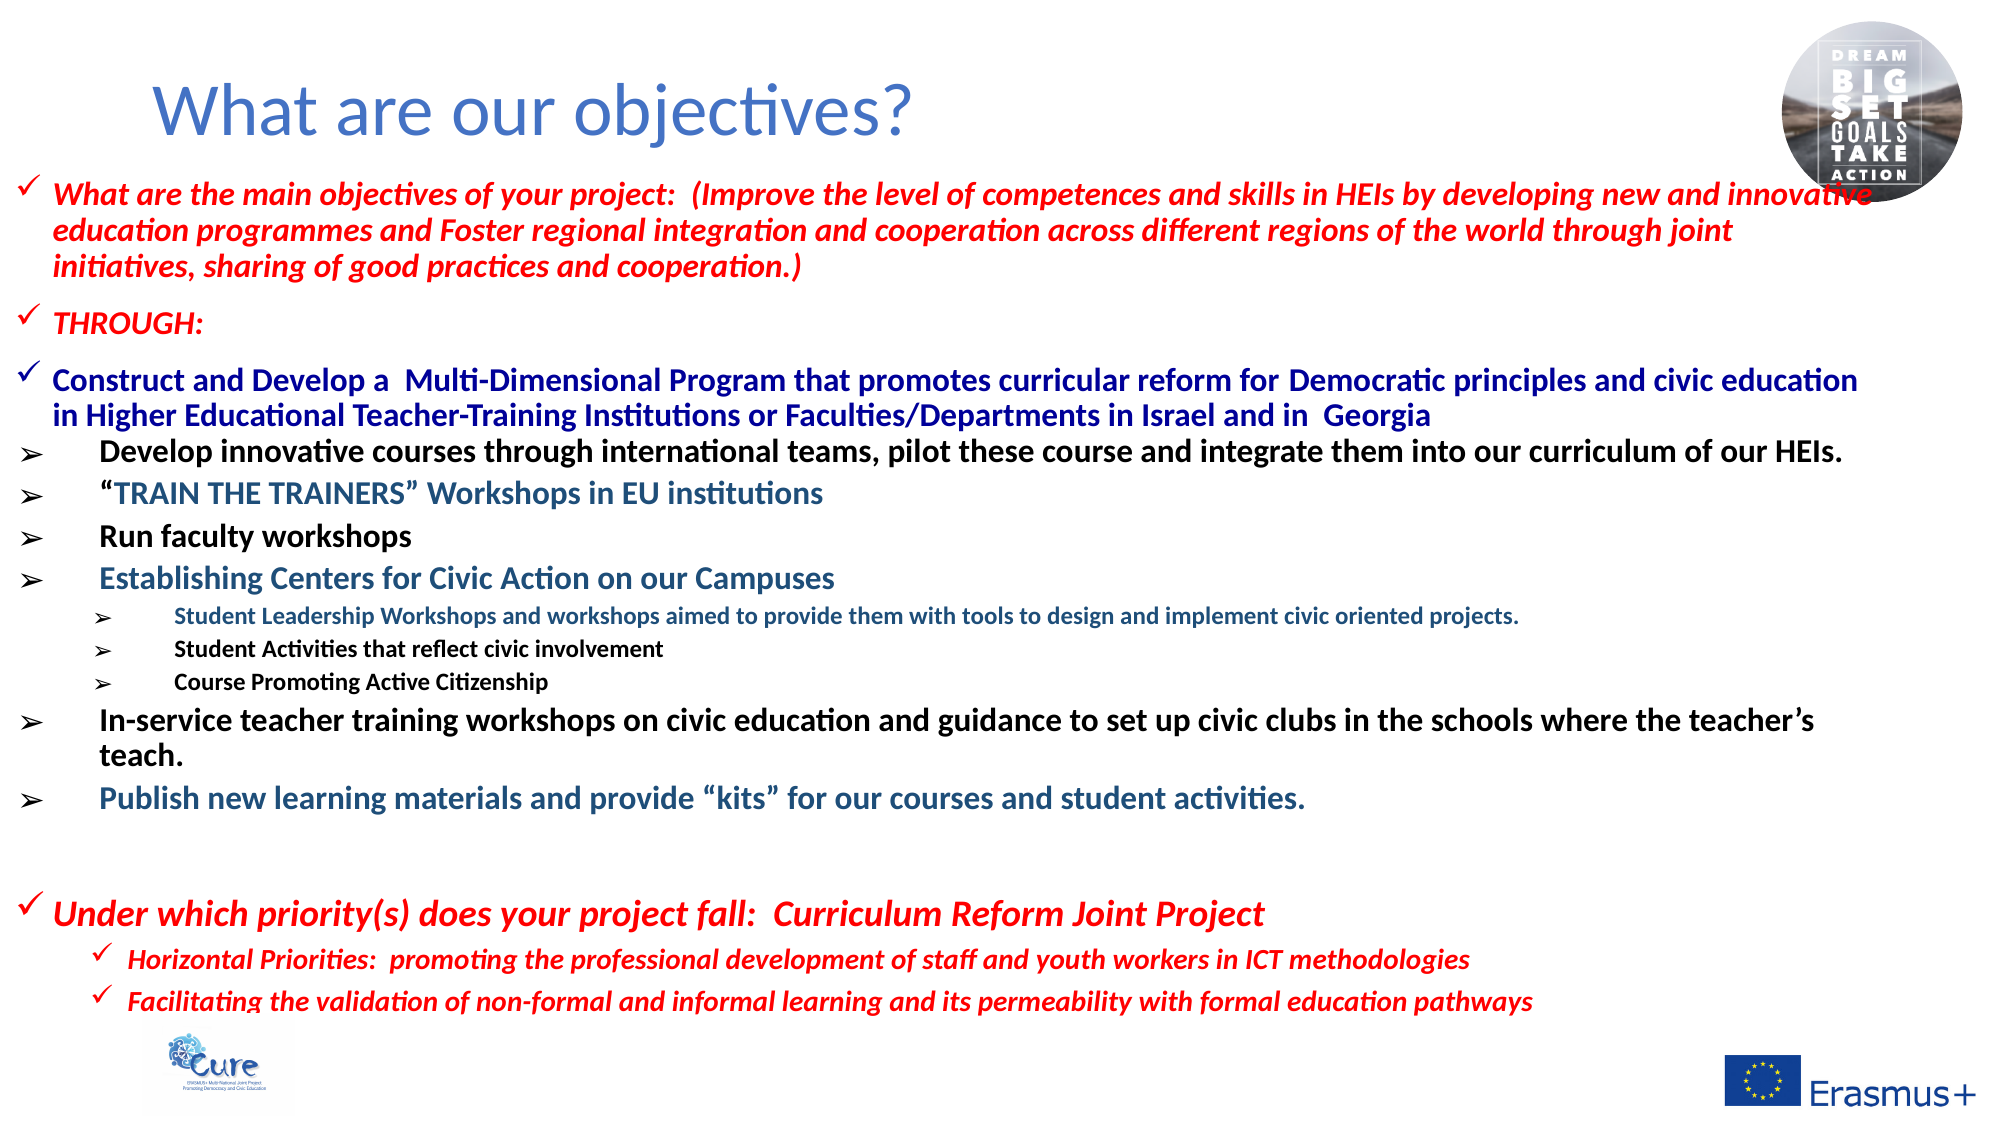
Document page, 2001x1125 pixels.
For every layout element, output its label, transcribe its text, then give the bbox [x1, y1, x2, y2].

list What are the main objectives of your project: (Improve the level of competences and skills in HEIs by developing new and innovative education programmes and Foster regional integration and cooperation across different regions of the world through joint initiatives, sharing of good practices and cooperation.) THROUGH: Construct and Develop a Multi-Dimensional Program that promotes curricular reform for Democratic principles and civic education in Higher Educational Teacher-Training Institutions or Faculties/Departments in Israel and in Georgia Develop innovative courses through international teams, pilot these course and integrate them into our curriculum of our HEIs. “TRAIN THE TRAINERS” Workshops in EU institutions Run faculty workshops Establishing Centers for Civic Action on our Campuses Student Leadership Workshops and workshops aimed to provide them with tools to design and implement civic oriented projects. Student Activities that reflect civic involvement Course Promoting Active Citizenship In-service teacher training workshops on civic education and guidance to set up civic clubs in the schools where the teacher’s teach. Publish new learning materials and provide “kits” for our courses and student activities. Under which priority(s) does your project fall: Curriculum Reform Joint Project Horizontal Priorities: promoting the professional development of staff and youth workers in ICT methodologies Facilitating the validation of non-formal and informal learning and its permeability with formal education pathways [0, 169, 1895, 949]
picture [1710, 1042, 2000, 1125]
picture [141, 1013, 295, 1116]
title What are our objectives? [137, 53, 1317, 169]
picture [1781, 21, 1963, 203]
